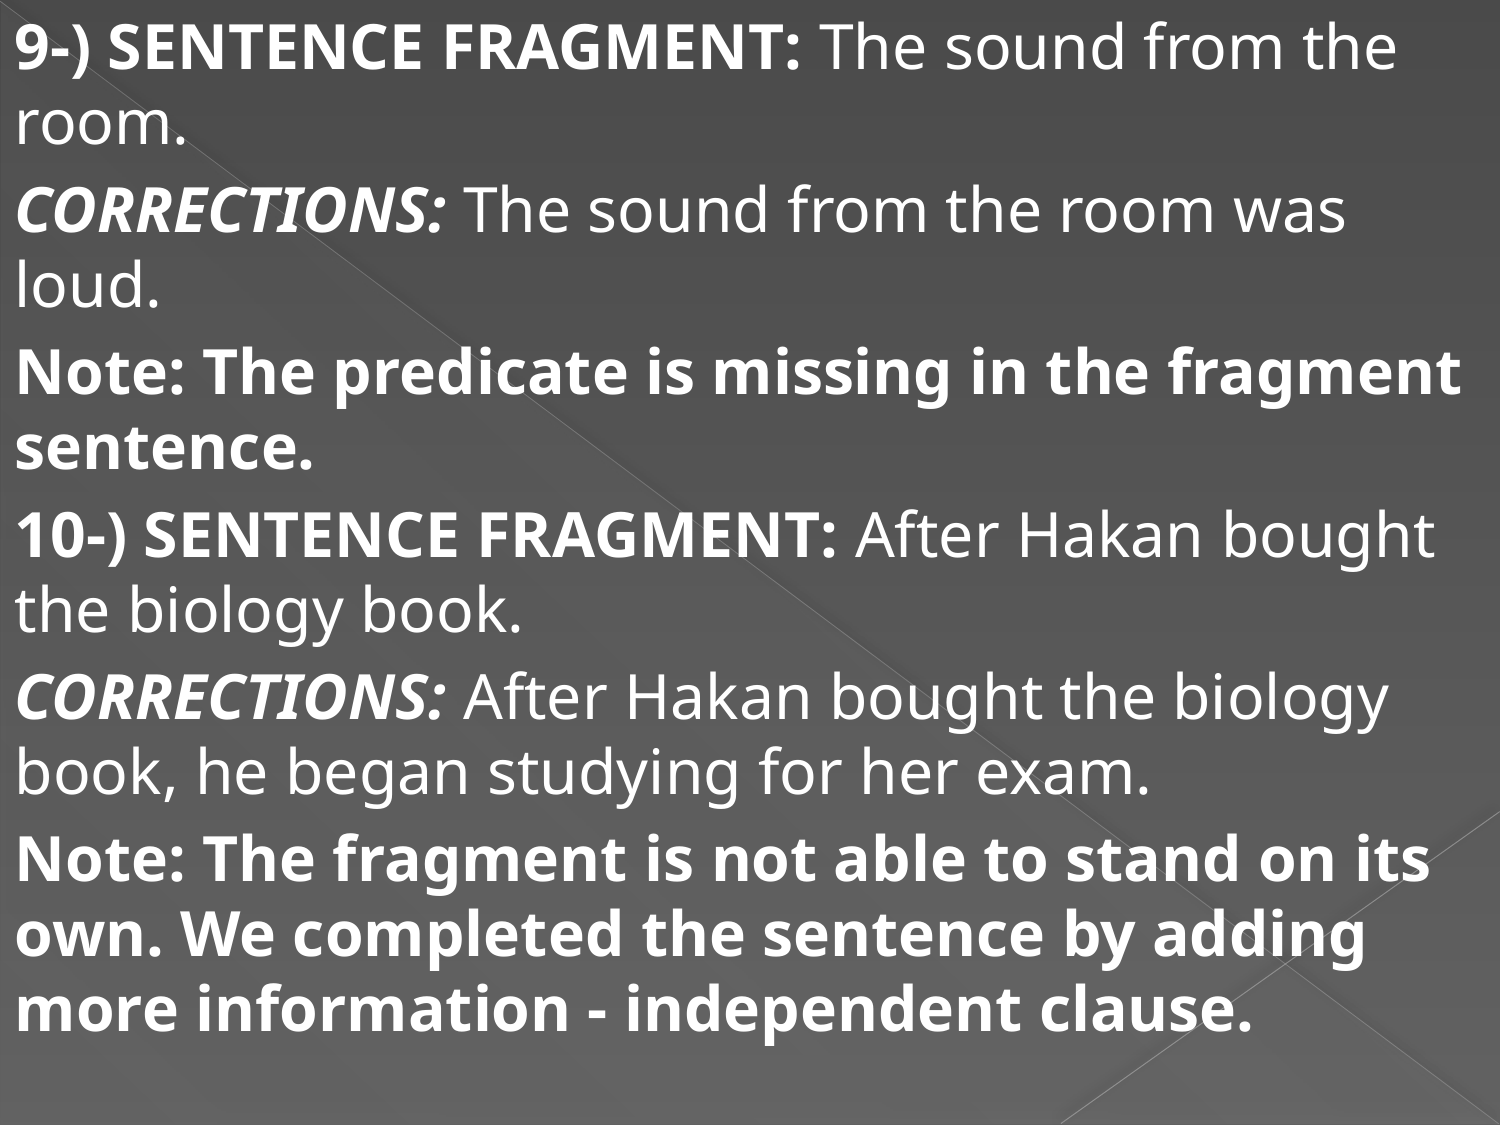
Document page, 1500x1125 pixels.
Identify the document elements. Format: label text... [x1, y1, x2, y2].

list 9-) SENTENCE FRAGMENT: The sound from the room. CORRECTIONS: The sound from the room was loud. Note: The predicate is missing in the fragment sentence. 10-) SENTENCE FRAGMENT: After Hakan bought the biology book. CORRECTIONS: After Hakan bought the biology book, he began studying for her exam. Note: The fragment is not able to stand on its own. We completed the sentence by adding more information - independent clause. [0, 0, 1500, 1125]
